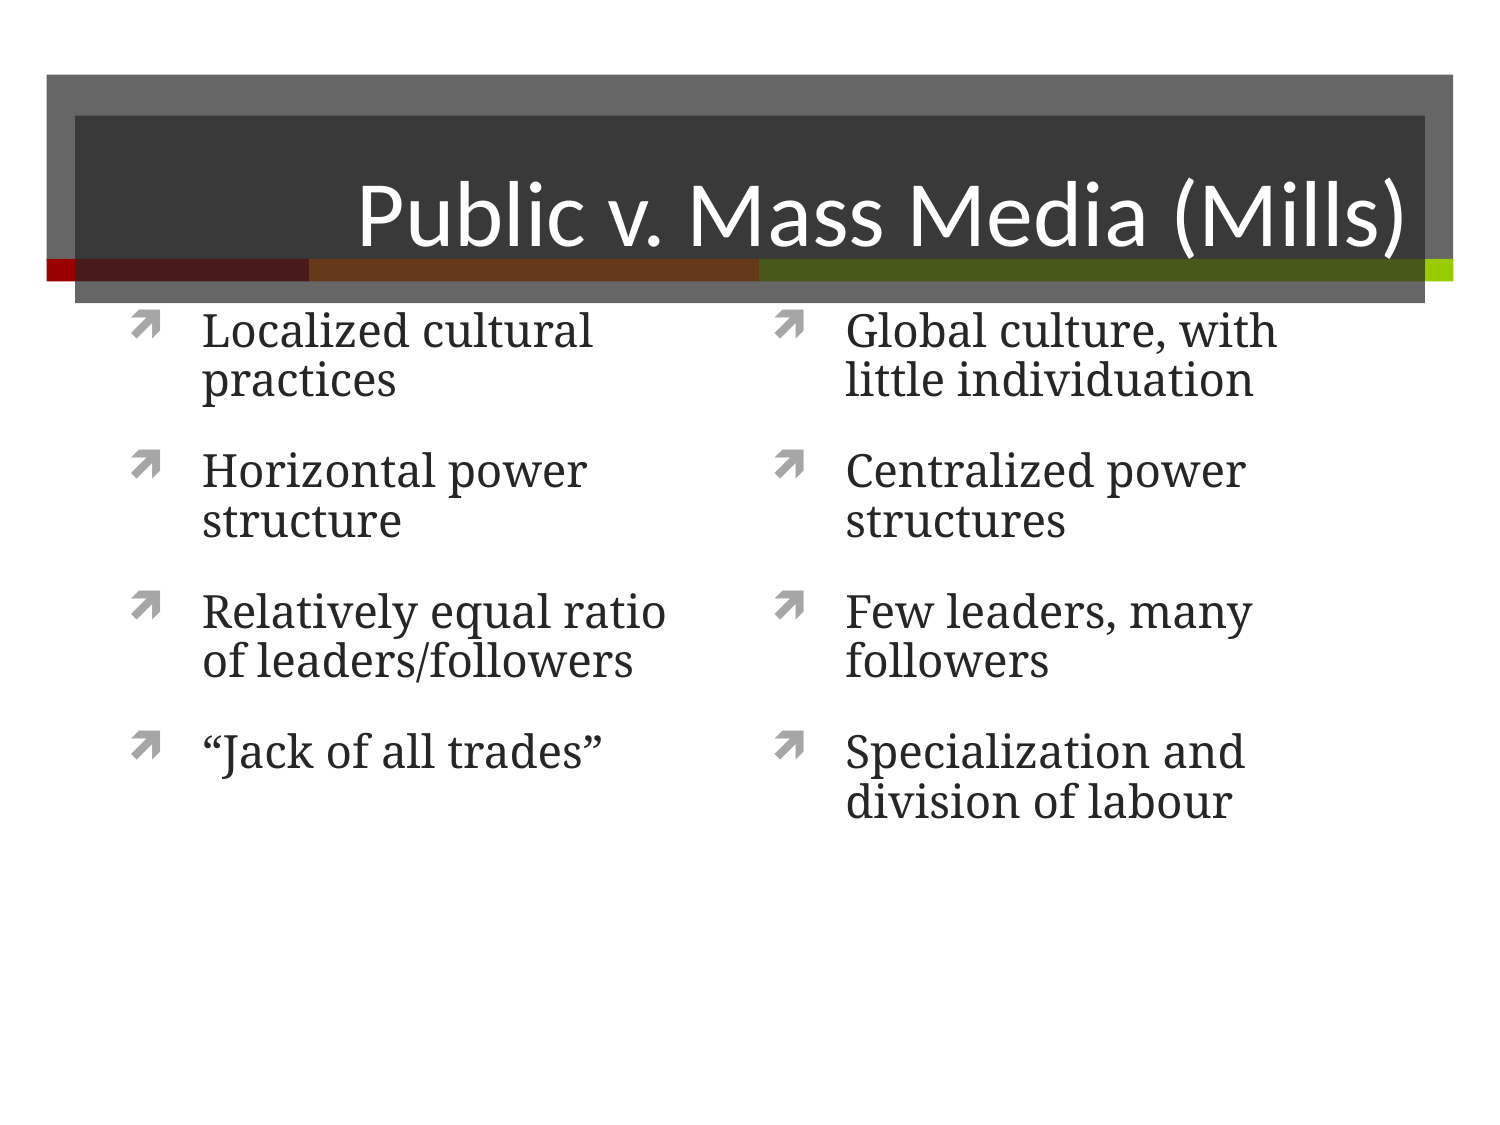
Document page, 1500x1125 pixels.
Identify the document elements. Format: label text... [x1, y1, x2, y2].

title Public v. Mass Media (Mills) [75, 115, 1425, 304]
list Localized cultural practices Horizontal power structure Relatively equal ratio of leaders/followers “Jack of all trades” [112, 299, 732, 900]
list Global culture, with little individuation Centralized power structures Few leaders, many followers Specialization and division of labour [755, 299, 1375, 900]
